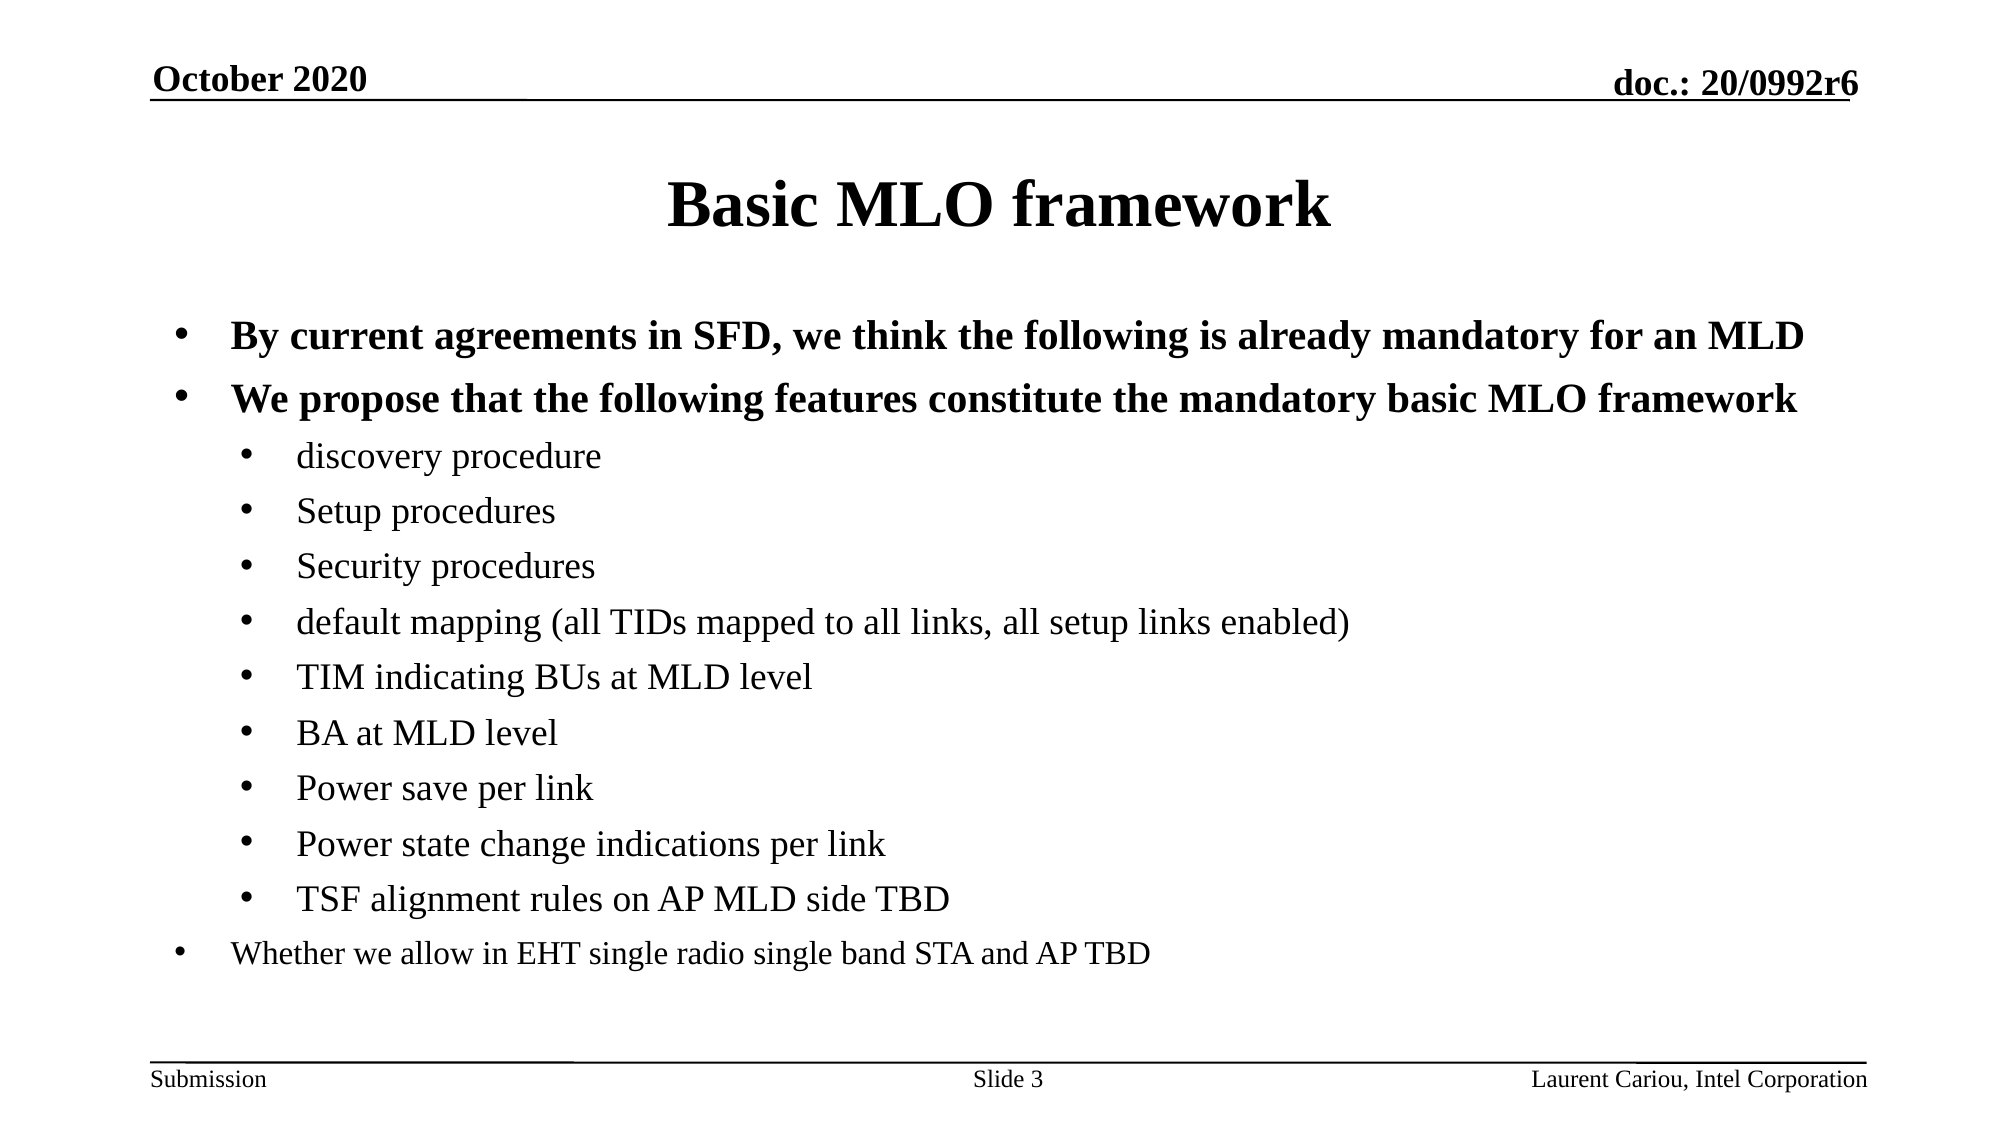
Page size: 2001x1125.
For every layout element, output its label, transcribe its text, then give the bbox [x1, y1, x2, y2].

list By current agreements in SFD, we think the following is already mandatory for an MLD We propose that the following features constitute the mandatory basic MLO framework discovery procedure Setup procedures Security procedures default mapping (all TIDs mapped to all links, all setup links enabled) TIM indicating BUs at MLD level BA at MLD level Power save per link Power state change indications per link TSF alignment rules on AP MLD side TBD Whether we allow in EHT single radio single band STA and AP TBD [149, 299, 1850, 976]
slide_number Slide 3 [950, 1061, 1067, 1123]
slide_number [152, 54, 563, 100]
title Basic MLO framework [149, 112, 1850, 288]
footer Laurent Cariou, Intel Corporation [1171, 1061, 1869, 1093]
